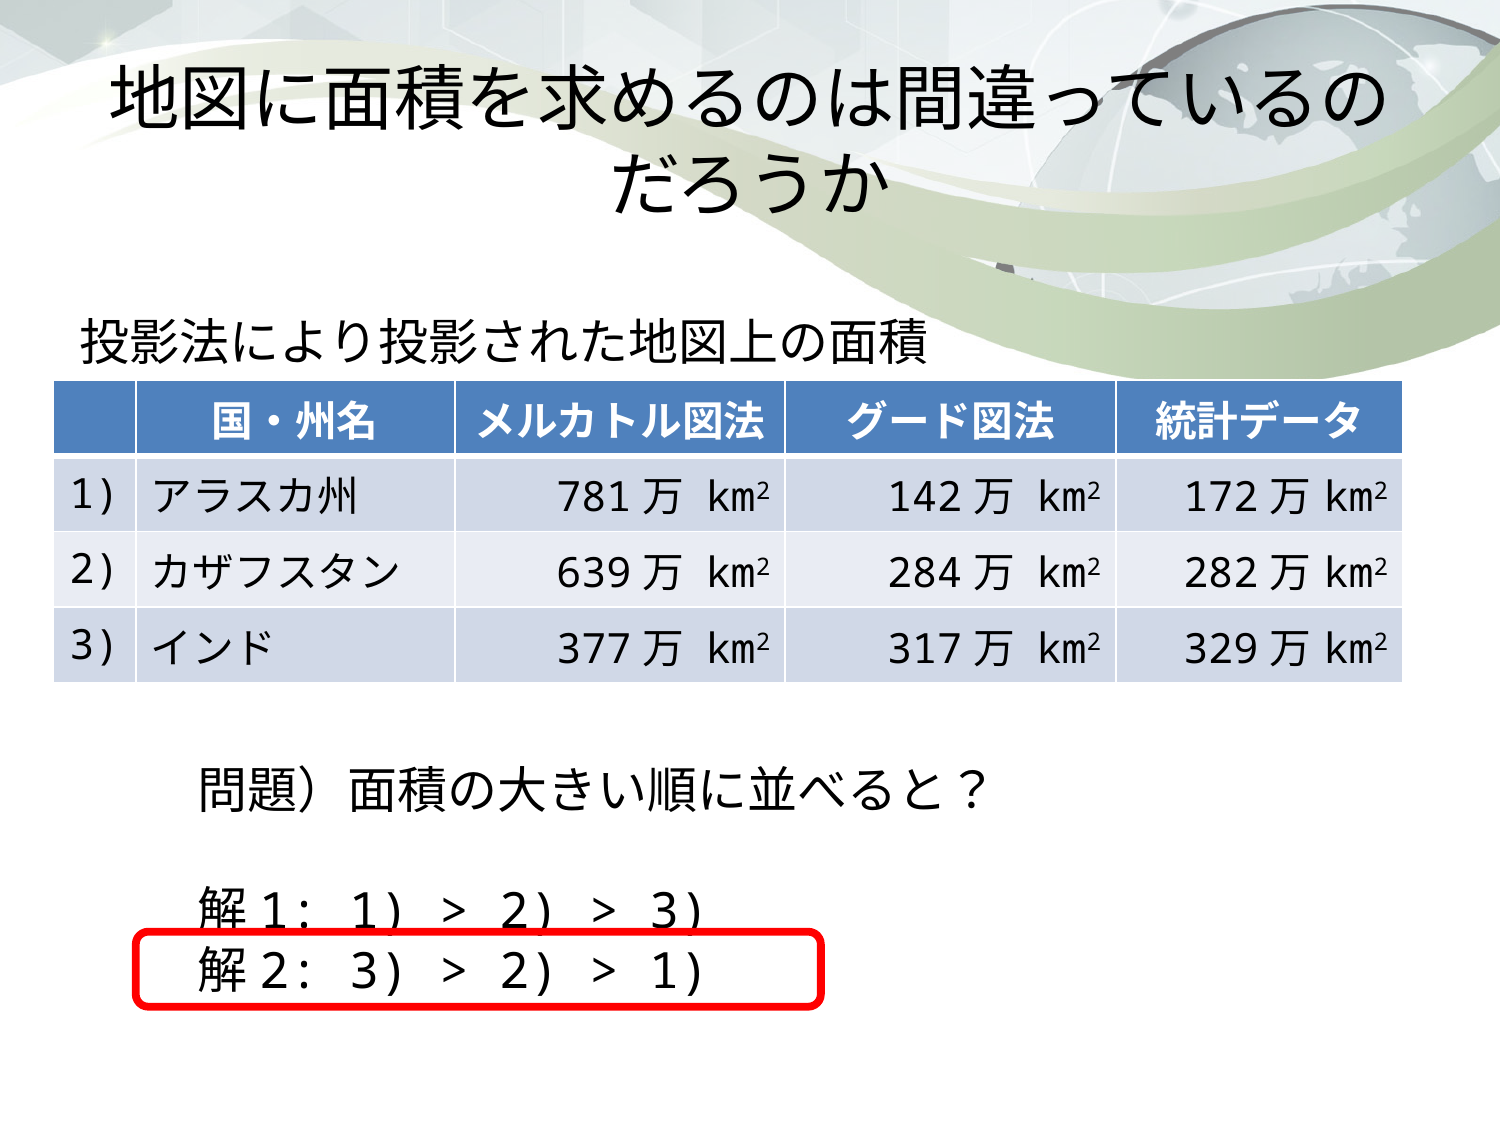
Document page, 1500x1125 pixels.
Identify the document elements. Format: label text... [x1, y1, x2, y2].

text_box 投影法により投影された地図上の面積 [64, 302, 987, 378]
title 地図に面積を求めるのは間違っているのだろうか [75, 45, 1425, 233]
table_header グード図法 [786, 381, 1115, 453]
table_cell カザフスタン [137, 532, 454, 606]
table_cell インド [137, 608, 454, 682]
table_cell 172万km2 [1117, 459, 1402, 531]
table_cell 329万km2 [1117, 608, 1402, 682]
table_cell アラスカ州 [137, 459, 454, 531]
table_cell 781万 km2 [456, 459, 784, 531]
table_cell 1) [54, 459, 135, 531]
table_cell 282万km2 [1117, 532, 1402, 606]
table_cell 3) [54, 608, 135, 682]
table_cell 377万 km2 [456, 608, 784, 682]
table_cell 317万 km2 [786, 608, 1115, 682]
table_cell 639万 km2 [456, 532, 784, 606]
table_cell 2) [54, 532, 135, 606]
table_header 統計データ [1117, 381, 1402, 453]
text_box [133, 929, 823, 1009]
table_header メルカトル図法 [456, 381, 784, 453]
table_header 国・州名 [137, 381, 454, 453]
table_cell 142万 km2 [786, 459, 1115, 531]
table_cell 284万 km2 [786, 532, 1115, 606]
text_box 問題）面積の大きい順に並べると？ 解1: 1) > 2) > 3) 解2: 3) > 2) > 1) [182, 751, 1176, 1007]
table_header [54, 381, 135, 453]
